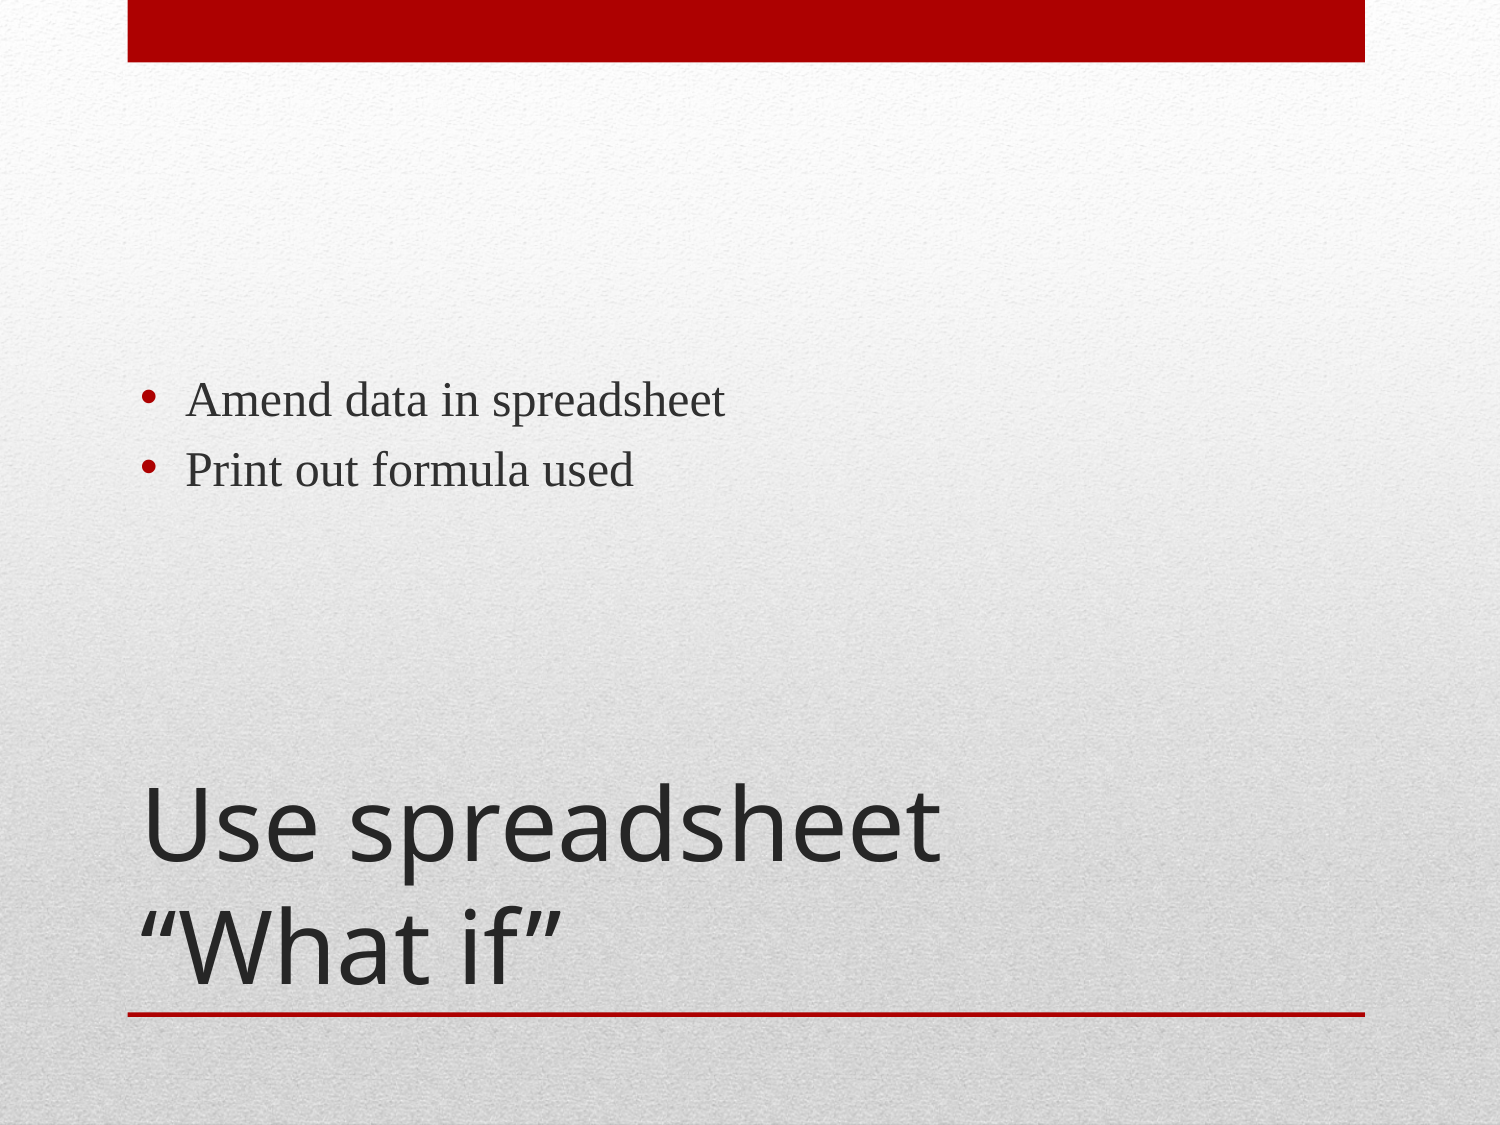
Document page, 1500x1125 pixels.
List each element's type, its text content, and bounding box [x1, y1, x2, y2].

list Amend data in spreadsheet Print out formula used [125, 112, 1363, 750]
title Use spreadsheet “What if” [125, 750, 1238, 1013]
